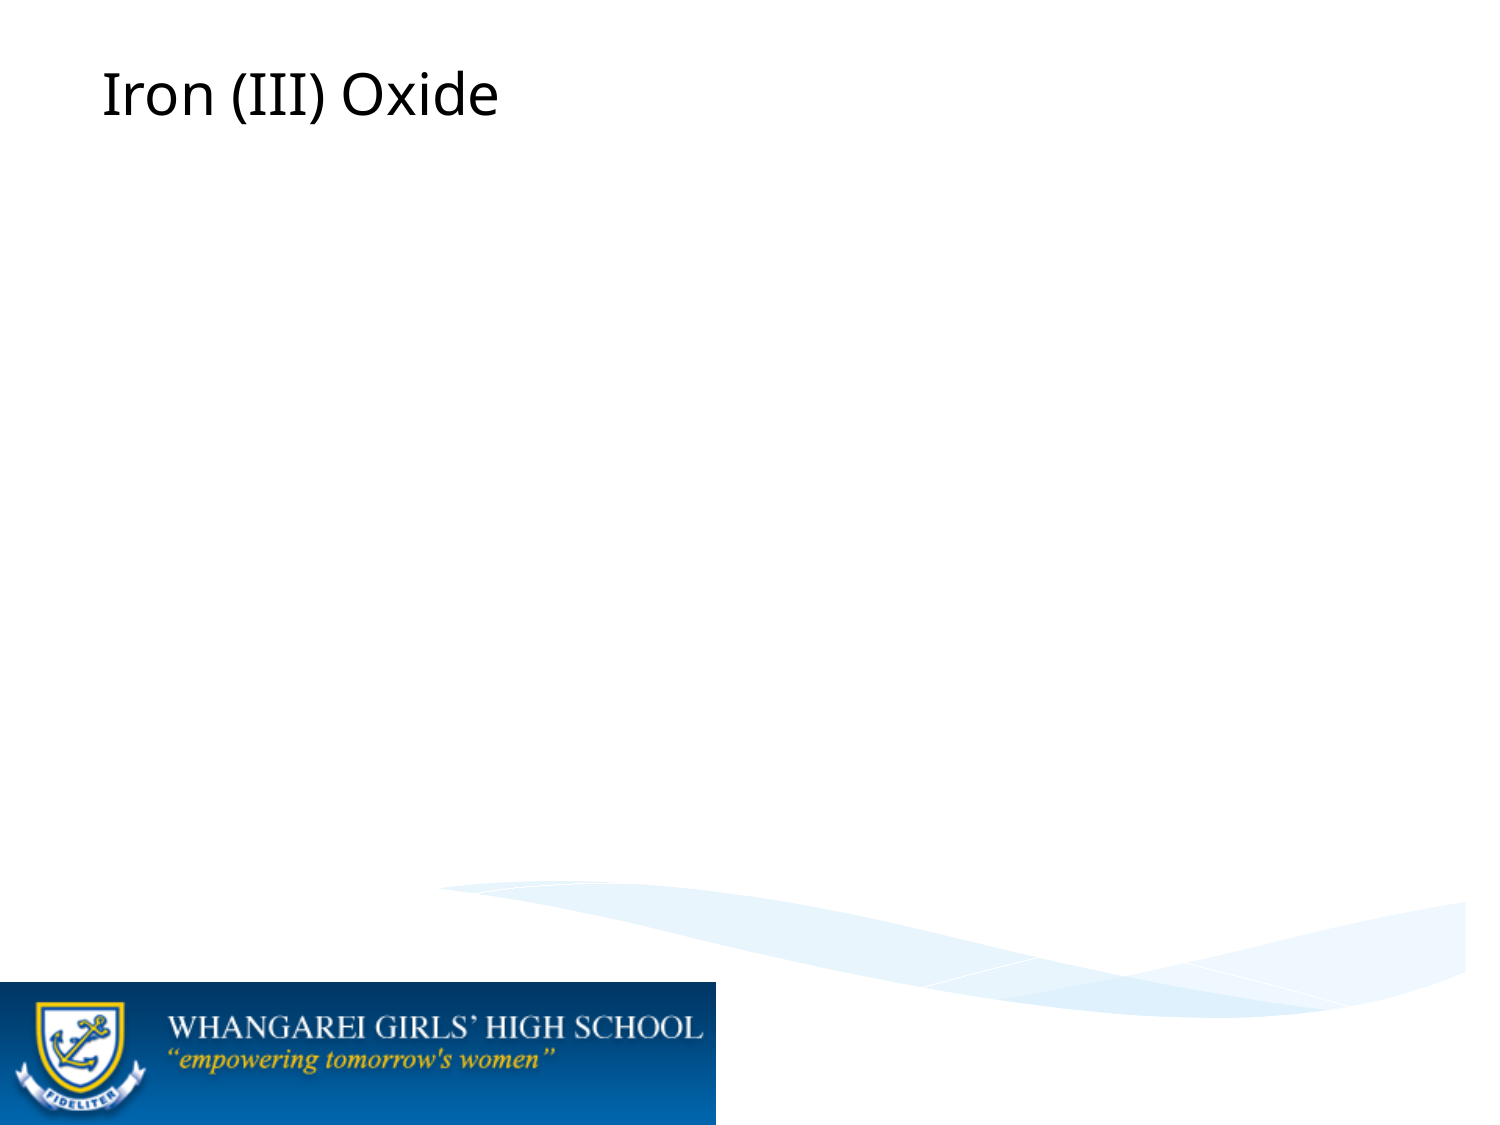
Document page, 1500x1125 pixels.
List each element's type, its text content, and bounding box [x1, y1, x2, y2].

text_box Iron (III) Oxide [87, 50, 588, 135]
picture [0, 982, 716, 1125]
